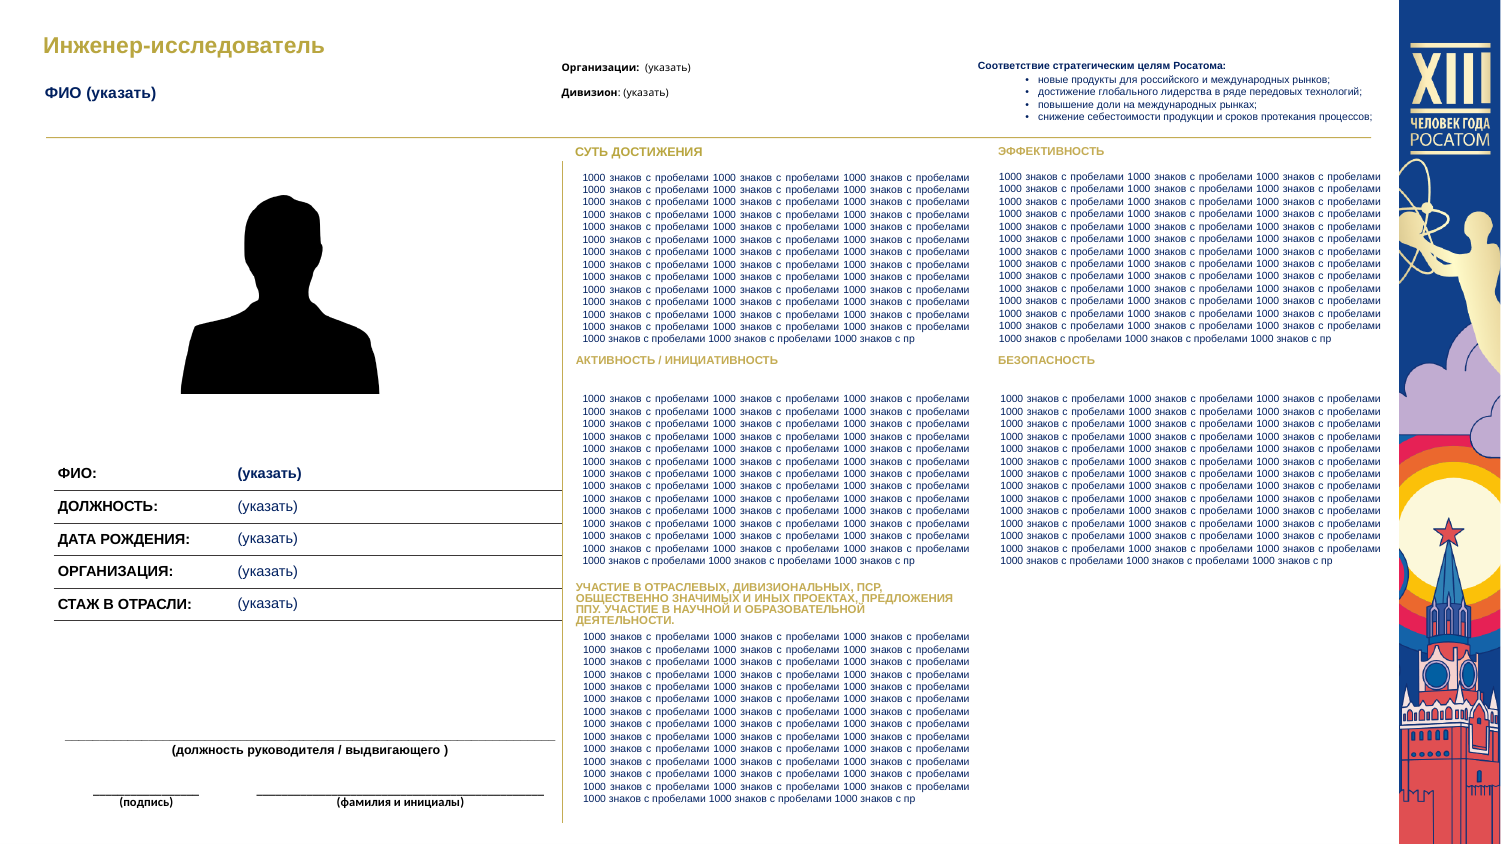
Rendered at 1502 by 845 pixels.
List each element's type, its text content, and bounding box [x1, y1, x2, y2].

text_box 1000 знаков с пробелами 1000 знаков с пробелами 1000 знаков с пробелами 1000 знаков с пробелами 1000 знаков с пробелами 1000 знаков с пробелами 1000 знаков с пробелами 1000 знаков с пробелами 1000 знаков с пробелами 1000 знаков с пробелами 1000 знаков с пробелами 1000 знаков с пробелами 1000 знаков с пробелами 1000 знаков с пробелами 1000 знаков с пробелами 1000 знаков с пробелами 1000 знаков с пробелами 1000 знаков с пробелами 1000 знаков с пробелами 1000 знаков с пробелами 1000 знаков с пробелами 1000 знаков с пробелами 1000 знаков с пробелами 1000 знаков с пробелами 1000 знаков с пробелами 1000 знаков с пробелами 1000 знаков с пробелами 1000 знаков с пробелами 1000 знаков с пробелами 1000 знаков с пробелами 1000 знаков с пробелами 1000 знаков с пробелами 1000 знаков с пробелами 1000 знаков с пробелами 1000 знаков с пробелами 1000 знаков с пробелами 1000 знаков с пробелами 1000 знаков с пробелами 1000 знаков с пробелами 1000 знаков с пробелами 1000 знаков с пробелами 1000 знаков с пр [985, 384, 1397, 575]
text_box ______________________________________________________________________ (должность руководителя / выдвигающего ) [46, 719, 562, 764]
table_cell (указать) [223, 491, 562, 523]
table_cell ДАТА РОЖДЕНИЯ: [54, 524, 223, 555]
table_header _________________ (подпись) [54, 777, 239, 822]
text_box 1000 знаков с пробелами 1000 знаков с пробелами 1000 знаков с пробелами 1000 знаков с пробелами 1000 знаков с пробелами 1000 знаков с пробелами 1000 знаков с пробелами 1000 знаков с пробелами 1000 знаков с пробелами 1000 знаков с пробелами 1000 знаков с пробелами 1000 знаков с пробелами 1000 знаков с пробелами 1000 знаков с пробелами 1000 знаков с пробелами 1000 знаков с пробелами 1000 знаков с пробелами 1000 знаков с пробелами 1000 знаков с пробелами 1000 знаков с пробелами 1000 знаков с пробелами 1000 знаков с пробелами 1000 знаков с пробелами 1000 знаков с пробелами 1000 знаков с пробелами 1000 знаков с пробелами 1000 знаков с пробелами 1000 знаков с пробелами 1000 знаков с пробелами 1000 знаков с пробелами 1000 знаков с пробелами 1000 знаков с пробелами 1000 знаков с пробелами 1000 знаков с пробелами 1000 знаков с пробелами 1000 знаков с пробелами 1000 знаков с пробелами 1000 знаков с пробелами 1000 знаков с пробелами 1000 знаков с пробелами 1000 знаков с пробелами 1000 знаков с пр [567, 384, 985, 575]
text_box • новые продукты для российского и международных рынков; • достижение глобального лидерства в ряде передовых технологий; • повышение доли на международных рынках; • снижение себестоимости продукции и сроков протекания процессов; [1010, 65, 1394, 148]
table_header (указать) [223, 458, 562, 490]
text_box УЧАСТИЕ В ОТРАСЛЕВЫХ, ДИВИЗИОНАЛЬНЫХ, ПСР, ОБЩЕСТВЕННО ЗНАЧИМЫХ И ИНЫХ ПРОЕКТАХ, ПРЕДЛОЖЕНИЯ ППУ. УЧАСТИЕ В НАУЧНОЙ И ОБРАЗОВАТЕЛЬНОЙ ДЕЯТЕЛЬНОСТИ. [563, 575, 980, 635]
text_box 1000 знаков с пробелами 1000 знаков с пробелами 1000 знаков с пробелами 1000 знаков с пробелами 1000 знаков с пробелами 1000 знаков с пробелами 1000 знаков с пробелами 1000 знаков с пробелами 1000 знаков с пробелами 1000 знаков с пробелами 1000 знаков с пробелами 1000 знаков с пробелами 1000 знаков с пробелами 1000 знаков с пробелами 1000 знаков с пробелами 1000 знаков с пробелами 1000 знаков с пробелами 1000 знаков с пробелами 1000 знаков с пробелами 1000 знаков с пробелами 1000 знаков с пробелами 1000 знаков с пробелами 1000 знаков с пробелами 1000 знаков с пробелами 1000 знаков с пробелами 1000 знаков с пробелами 1000 знаков с пробелами 1000 знаков с пробелами 1000 знаков с пробелами 1000 знаков с пробелами 1000 знаков с пробелами 1000 знаков с пробелами 1000 знаков с пробелами 1000 знаков с пробелами 1000 знаков с пробелами 1000 знаков с пробелами 1000 знаков с пробелами 1000 знаков с пробелами 1000 знаков с пробелами 1000 знаков с пробелами 1000 знаков с пробелами 1000 знаков с пр [984, 162, 1397, 352]
text_box ЭФФЕКТИВНОСТЬ [984, 139, 1403, 166]
text_box АКТИВНОСТЬ / ИНИЦИАТИВНОСТЬ [563, 348, 980, 375]
table_cell (указать) [223, 589, 562, 620]
text_box ФИО (указать) [30, 79, 550, 110]
table_header ______________________________________________ (фамилия и инициалы) [239, 777, 562, 822]
table_cell (указать) [223, 556, 562, 588]
text_box [180, 195, 380, 395]
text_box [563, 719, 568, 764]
text_box Инженер-исследователь [28, 23, 1402, 66]
table_cell ДОЛЖНОСТЬ: [54, 491, 223, 523]
table_header ФИО: [54, 458, 223, 490]
table_cell ОРГАНИЗАЦИЯ: [54, 556, 223, 588]
text_box Организации: (указать) Дивизион: (указать) [561, 60, 1010, 111]
text_box БЕЗОПАСНОСТЬ [983, 348, 1403, 375]
text_box 1000 знаков с пробелами 1000 знаков с пробелами 1000 знаков с пробелами 1000 знаков с пробелами 1000 знаков с пробелами 1000 знаков с пробелами 1000 знаков с пробелами 1000 знаков с пробелами 1000 знаков с пробелами 1000 знаков с пробелами 1000 знаков с пробелами 1000 знаков с пробелами 1000 знаков с пробелами 1000 знаков с пробелами 1000 знаков с пробелами 1000 знаков с пробелами 1000 знаков с пробелами 1000 знаков с пробелами 1000 знаков с пробелами 1000 знаков с пробелами 1000 знаков с пробелами 1000 знаков с пробелами 1000 знаков с пробелами 1000 знаков с пробелами 1000 знаков с пробелами 1000 знаков с пробелами 1000 знаков с пробелами 1000 знаков с пробелами 1000 знаков с пробелами 1000 знаков с пробелами 1000 знаков с пробелами 1000 знаков с пробелами 1000 знаков с пробелами 1000 знаков с пробелами 1000 знаков с пробелами 1000 знаков с пробелами 1000 знаков с пробелами 1000 знаков с пробелами 1000 знаков с пробелами 1000 знаков с пробелами 1000 знаков с пробелами 1000 знаков с пр [567, 163, 986, 353]
table_cell (указать) [223, 524, 562, 555]
table_cell СТАЖ В ОТРАСЛИ: [54, 589, 223, 620]
text_box Соответствие стратегическим целям Росатома: [963, 52, 1242, 80]
picture [0, 0, 1501, 844]
text_box 1000 знаков с пробелами 1000 знаков с пробелами 1000 знаков с пробелами 1000 знаков с пробелами 1000 знаков с пробелами 1000 знаков с пробелами 1000 знаков с пробелами 1000 знаков с пробелами 1000 знаков с пробелами 1000 знаков с пробелами 1000 знаков с пробелами 1000 знаков с пробелами 1000 знаков с пробелами 1000 знаков с пробелами 1000 знаков с пробелами 1000 знаков с пробелами 1000 знаков с пробелами 1000 знаков с пробелами 1000 знаков с пробелами 1000 знаков с пробелами 1000 знаков с пробелами 1000 знаков с пробелами 1000 знаков с пробелами 1000 знаков с пробелами 1000 знаков с пробелами 1000 знаков с пробелами 1000 знаков с пробелами 1000 знаков с пробелами 1000 знаков с пробелами 1000 знаков с пробелами 1000 знаков с пробелами 1000 знаков с пробелами 1000 знаков с пробелами 1000 знаков с пробелами 1000 знаков с пробелами 1000 знаков с пробелами 1000 знаков с пробелами 1000 знаков с пробелами 1000 знаков с пробелами 1000 знаков с пробелами 1000 знаков с пробелами 1000 знаков с пр [568, 622, 986, 813]
table_header СУТЬ ДОСТИЖЕНИЯ [567, 138, 984, 163]
